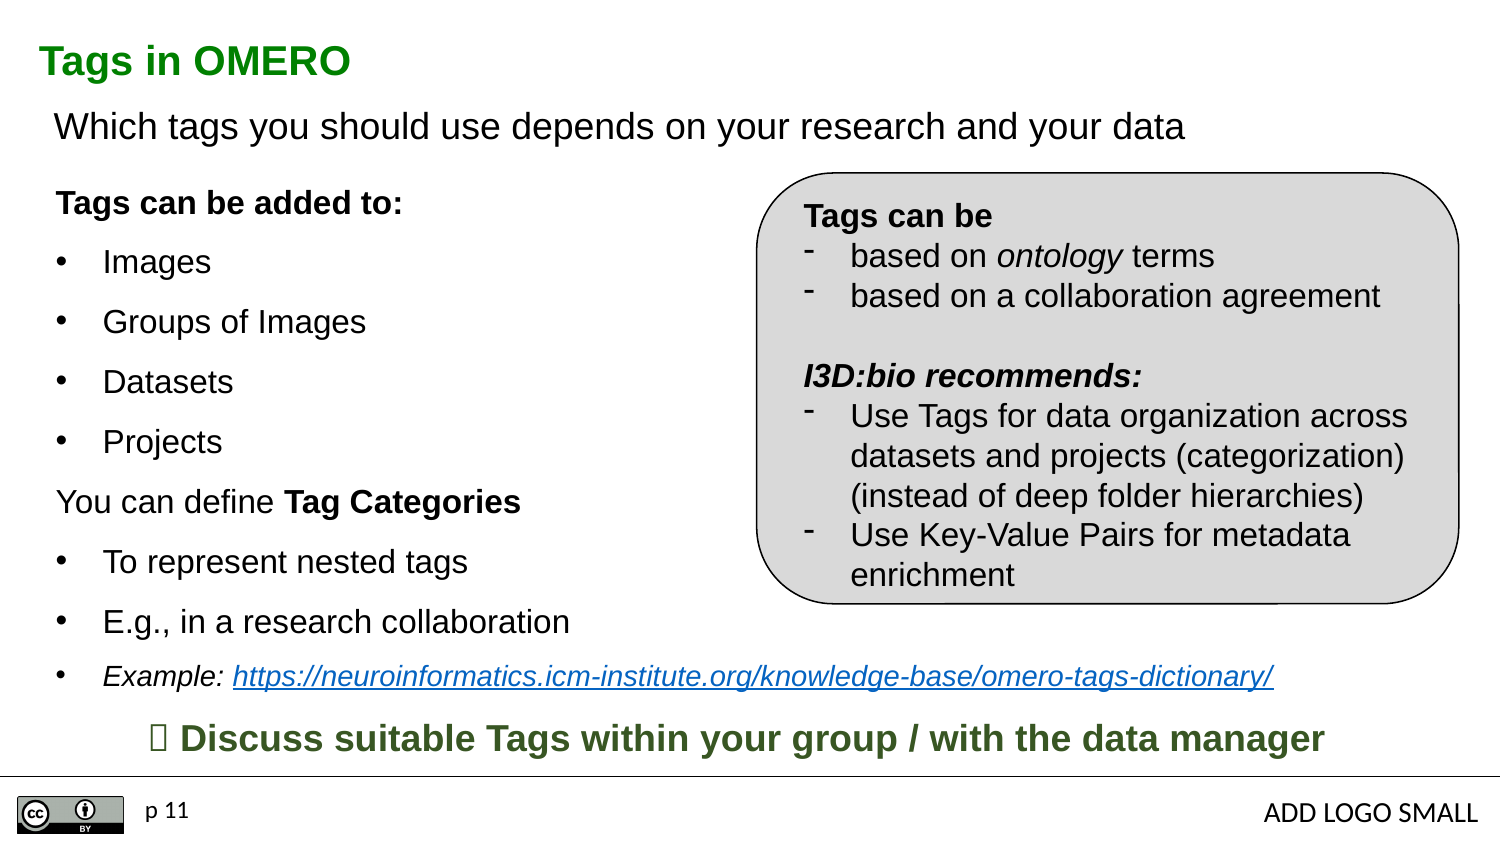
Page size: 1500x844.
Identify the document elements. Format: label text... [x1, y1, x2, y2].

text_box Tags in OMERO [24, 26, 1459, 75]
text_box Tags can be added to: Images Groups of Images Datasets Projects You can define Tag Categories To represent nested tags E.g., in a research collaboration Example: https://neuroinformatics.icm-institute.org/knowledge-base/omero-tags-dictionary/ [40, 155, 1366, 700]
text_box Which tags you should use depends on your research and your data [38, 94, 1410, 155]
text_box  Discuss suitable Tags within your group / with the data manager [17, 707, 1457, 767]
text_box Tags can be based on ontology terms based on a collaboration agreement I3D:bio recommends: Use Tags for data organization across datasets and projects (categorization) (instead of deep folder hierarchies) Use Key-Value Pairs for metadata enrichment [788, 186, 1442, 601]
text_box [1442, 201, 1459, 575]
text_box [1366, 172, 1425, 186]
picture [17, 796, 124, 834]
